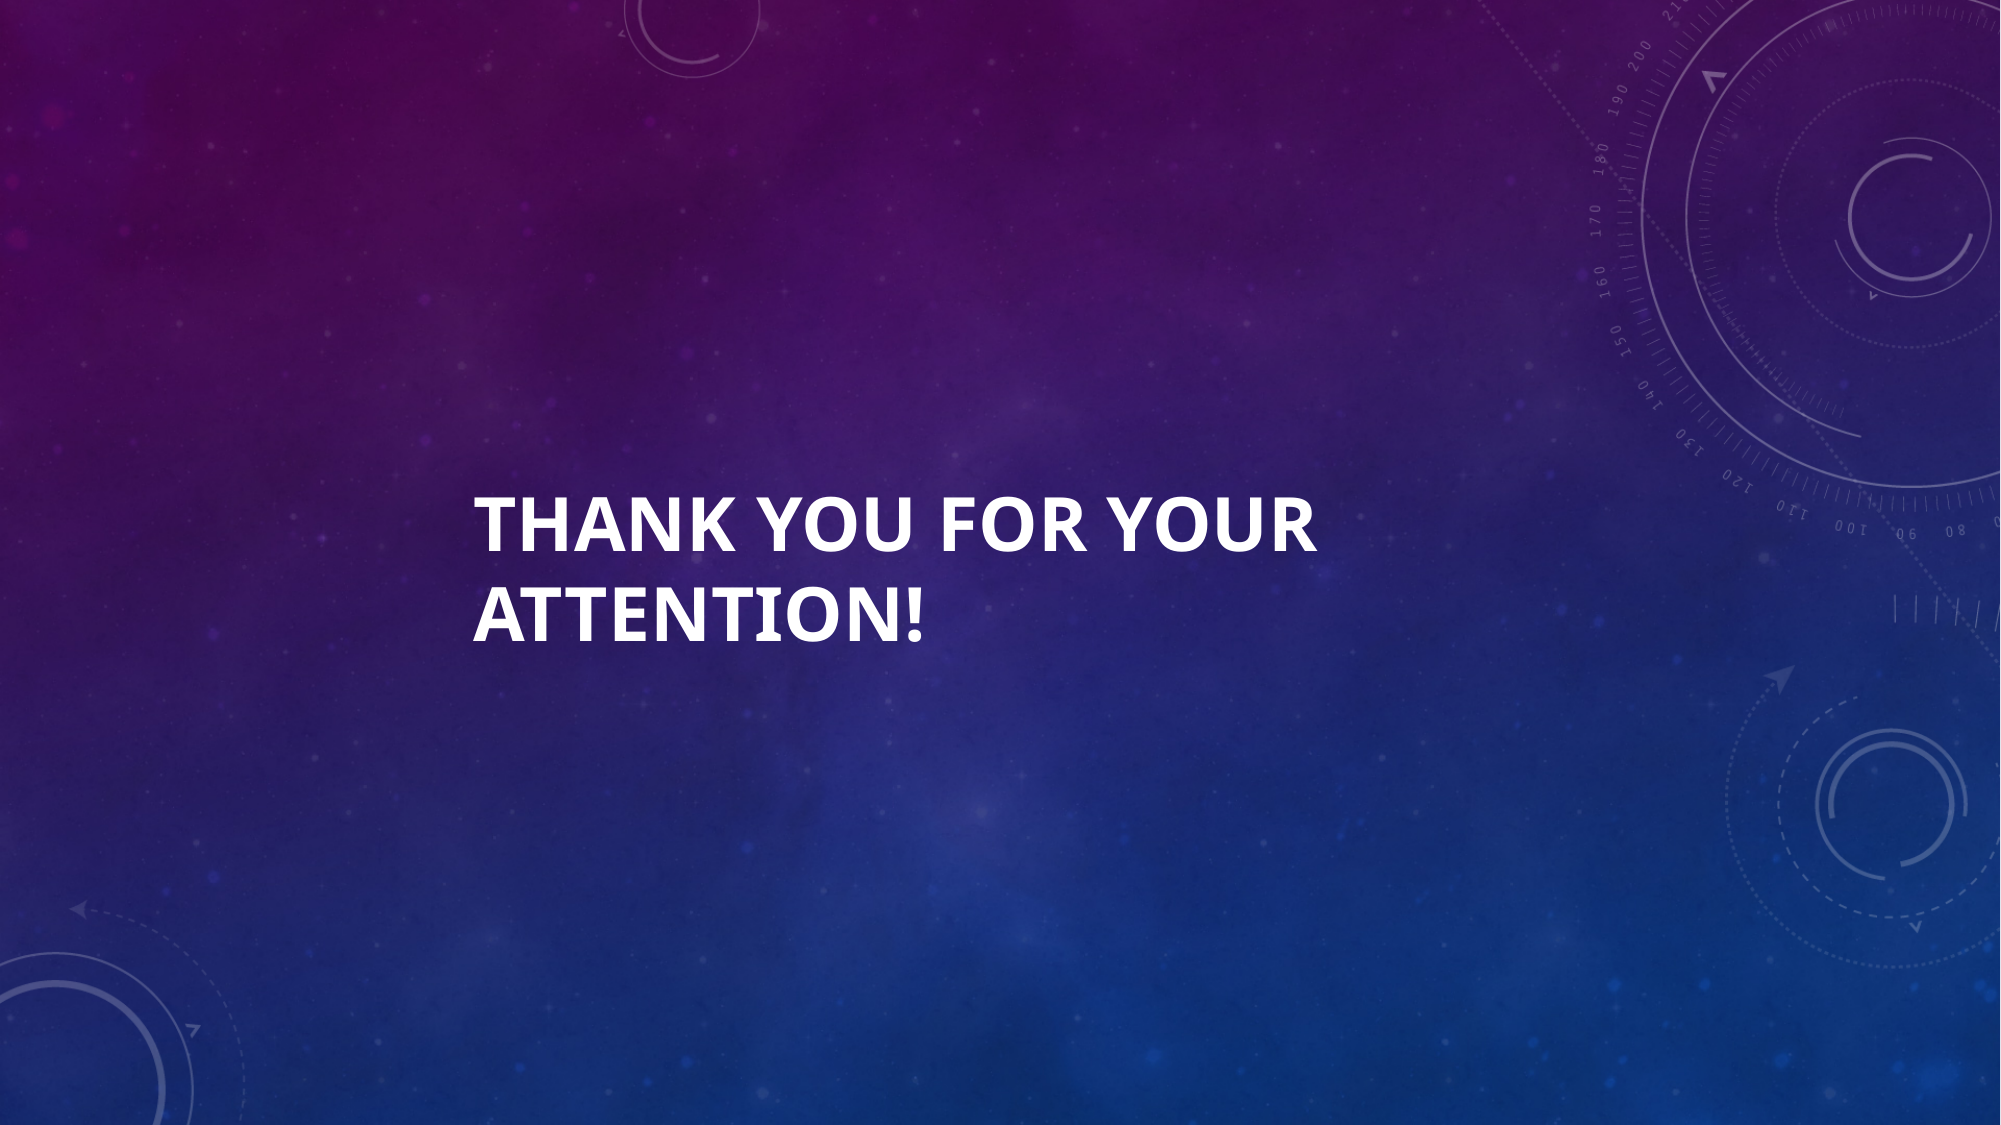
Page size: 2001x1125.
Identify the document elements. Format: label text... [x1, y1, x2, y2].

picture [0, 0, 2001, 1125]
title Thank you for your attention! [458, 447, 1600, 686]
